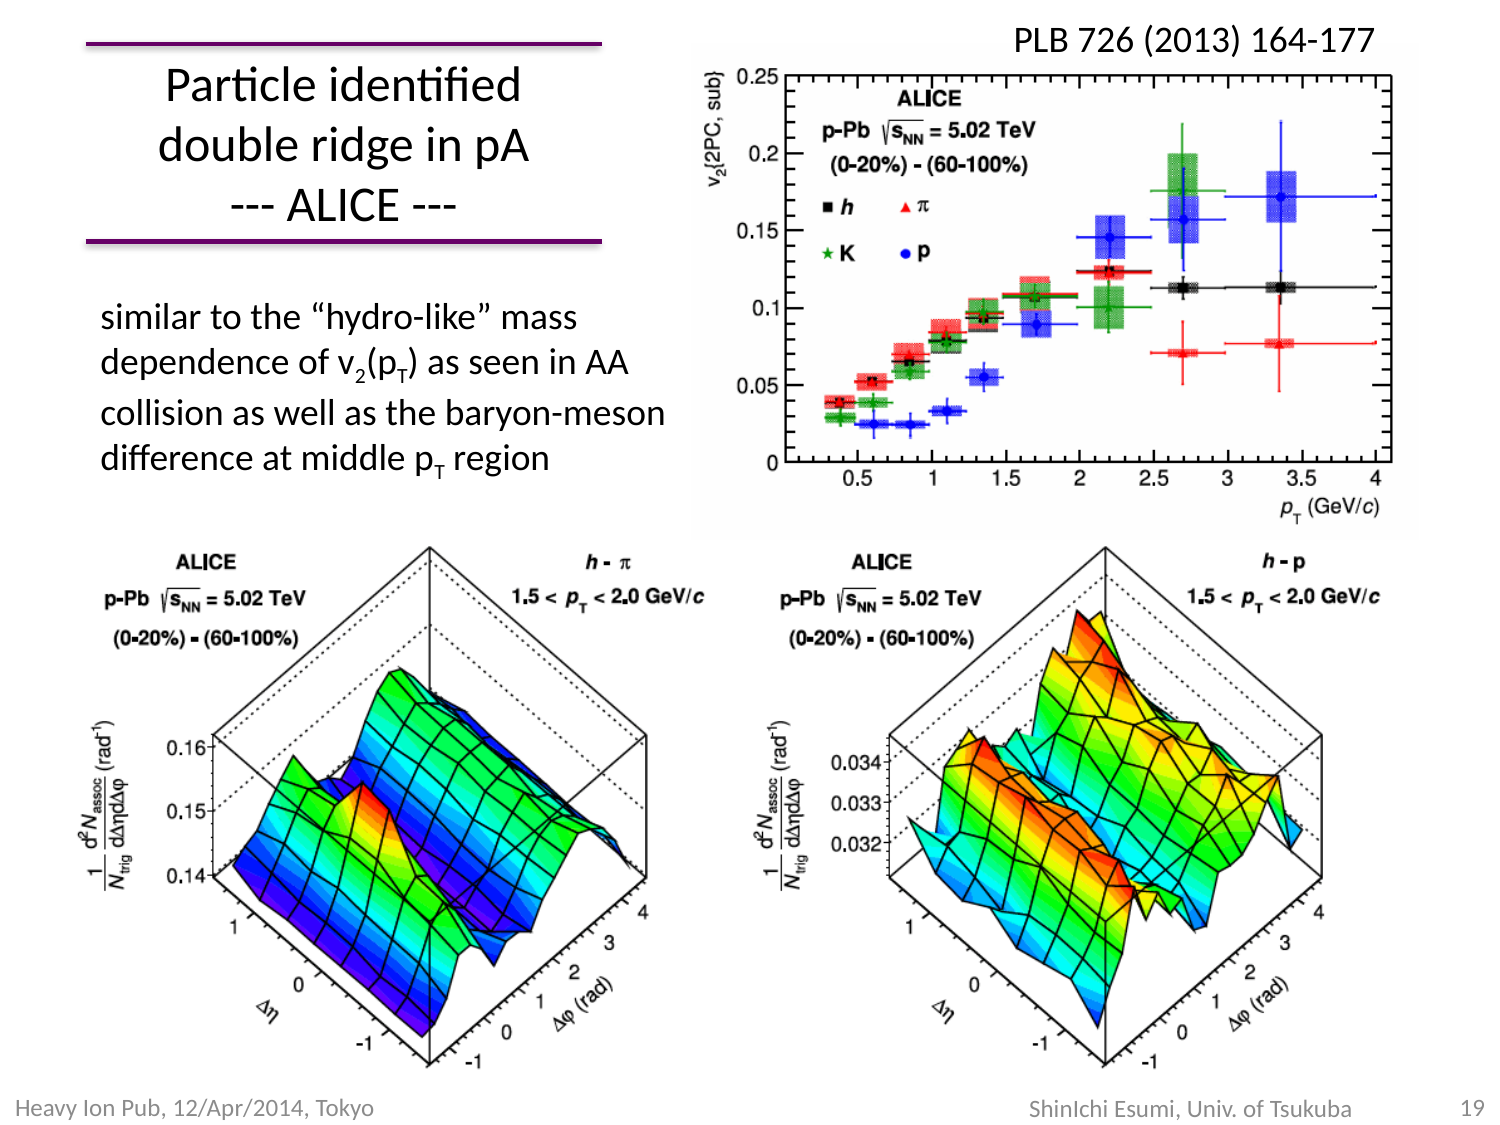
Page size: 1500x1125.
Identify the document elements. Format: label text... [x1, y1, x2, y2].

picture [62, 43, 1419, 1081]
slide_number 19 [1402, 1087, 1500, 1125]
footer ShinIchi Esumi, Univ. of Tsukuba [1001, 1088, 1381, 1125]
text_box PLB 726 (2013) 164-177 [998, 7, 1391, 42]
text_box Particle identified double ridge in pA --- ALICE --- [85, 53, 602, 239]
slide_number Heavy Ion Pub, 12/Apr/2014, Tokyo [0, 1087, 405, 1125]
text_box similar to the “hydro-like” mass dependence of v2(pT) as seen in AA collision as well as the baryon-meson difference at middle pT region [85, 284, 685, 492]
